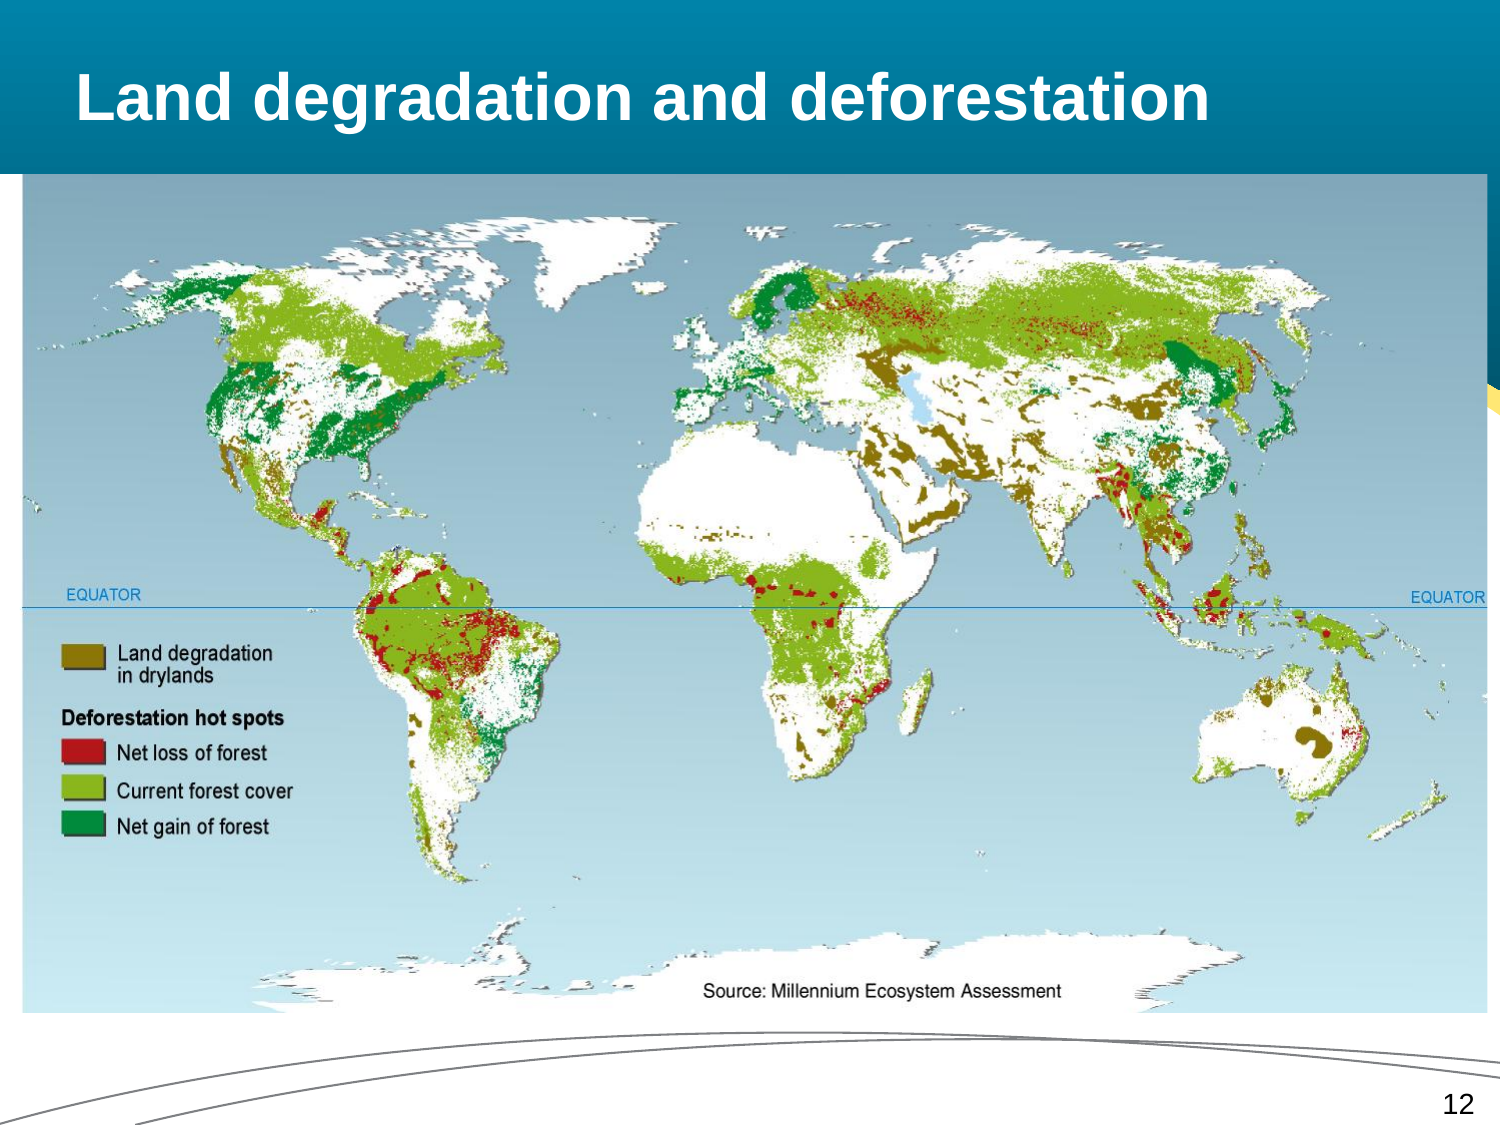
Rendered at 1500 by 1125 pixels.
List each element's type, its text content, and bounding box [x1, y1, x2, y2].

title Land degradation and deforestation [74, 0, 1476, 173]
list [0, 174, 1488, 1013]
slide_number 12 [1124, 1084, 1476, 1113]
